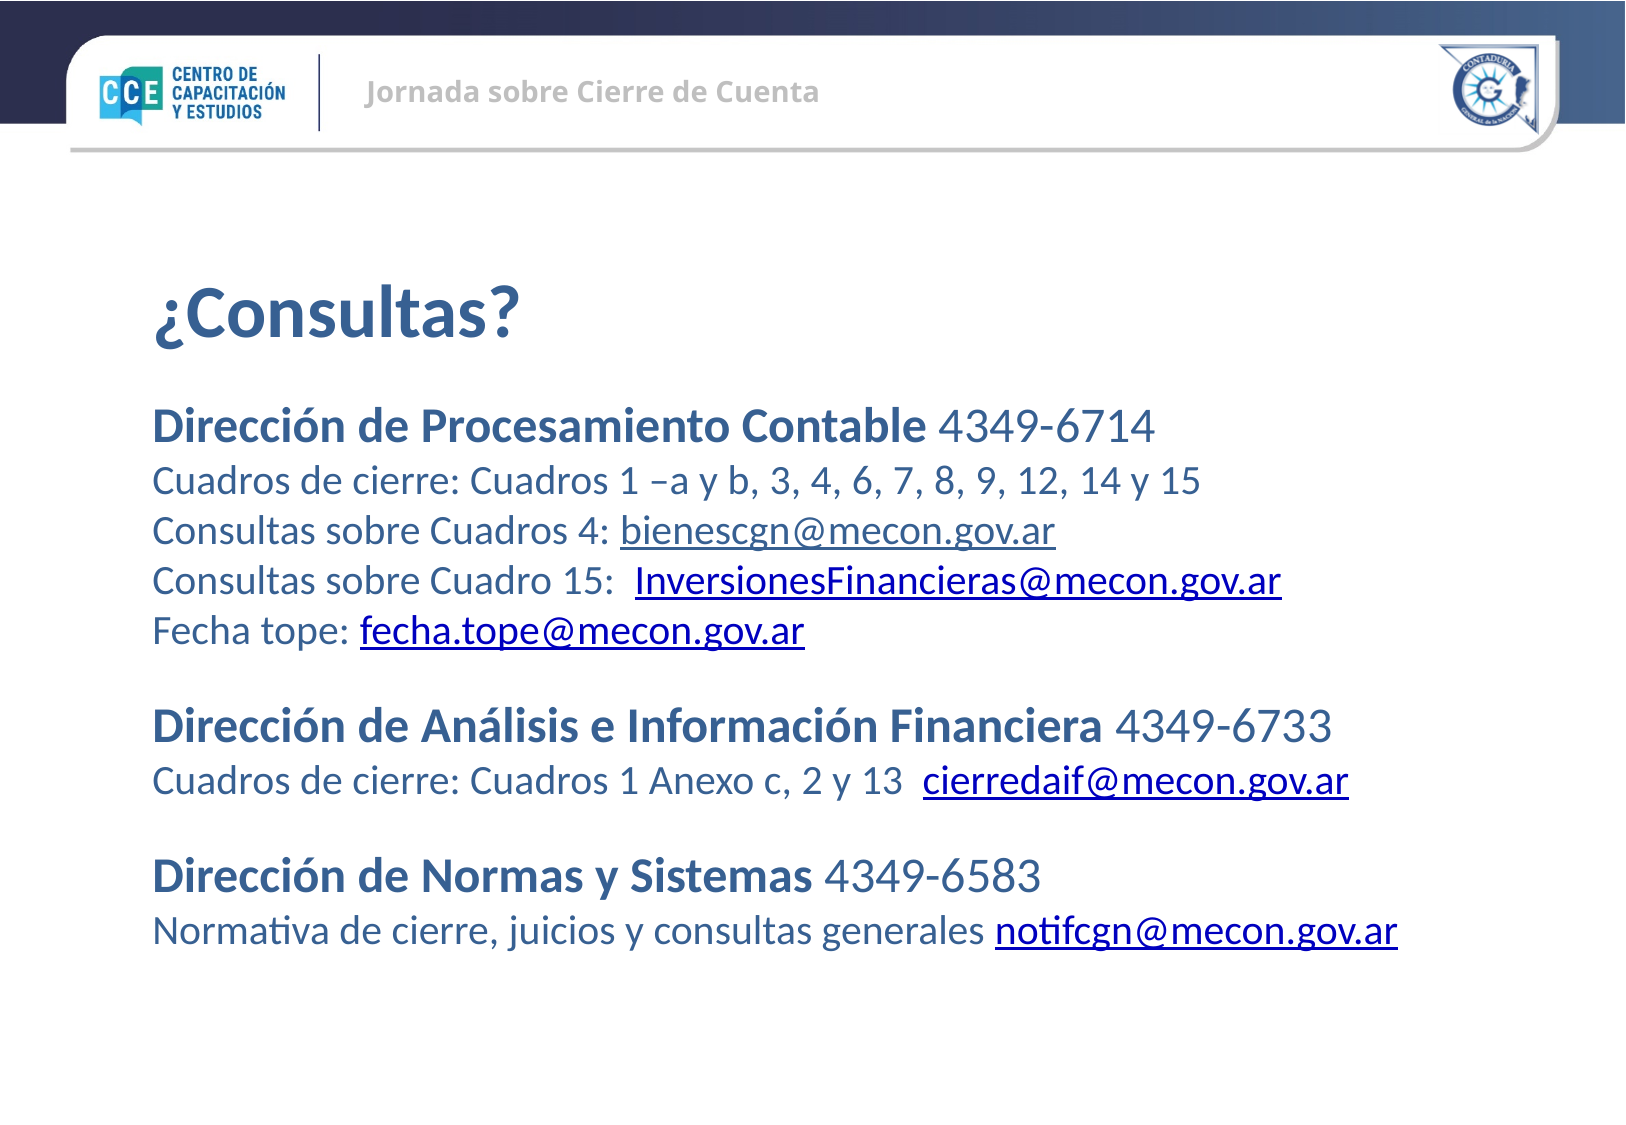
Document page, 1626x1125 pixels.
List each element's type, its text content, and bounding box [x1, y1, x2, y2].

picture [0, 1, 1625, 156]
title ¿Consultas? Dirección de Procesamiento Contable 4349-6714 Cuadros de cierre: Cuadros 1 –a y b, 3, 4, 6, 7, 8, 9, 12, 14 y 15 Consultas sobre Cuadros 4: bienescgn@mecon.gov.ar Consultas sobre Cuadro 15: InversionesFinancieras@mecon.gov.ar Fecha tope: fecha.tope@mecon.gov.ar Dirección de Análisis e Información Financiera 4349-6733 Cuadros de cierre: Cuadros 1 Anexo c, 2 y 13 cierredaif@mecon.gov.ar Dirección de Normas y Sistemas 4349-6583 Normativa de cierre, juicios y consultas generales notifcgn@mecon.gov.ar [137, 255, 1488, 369]
